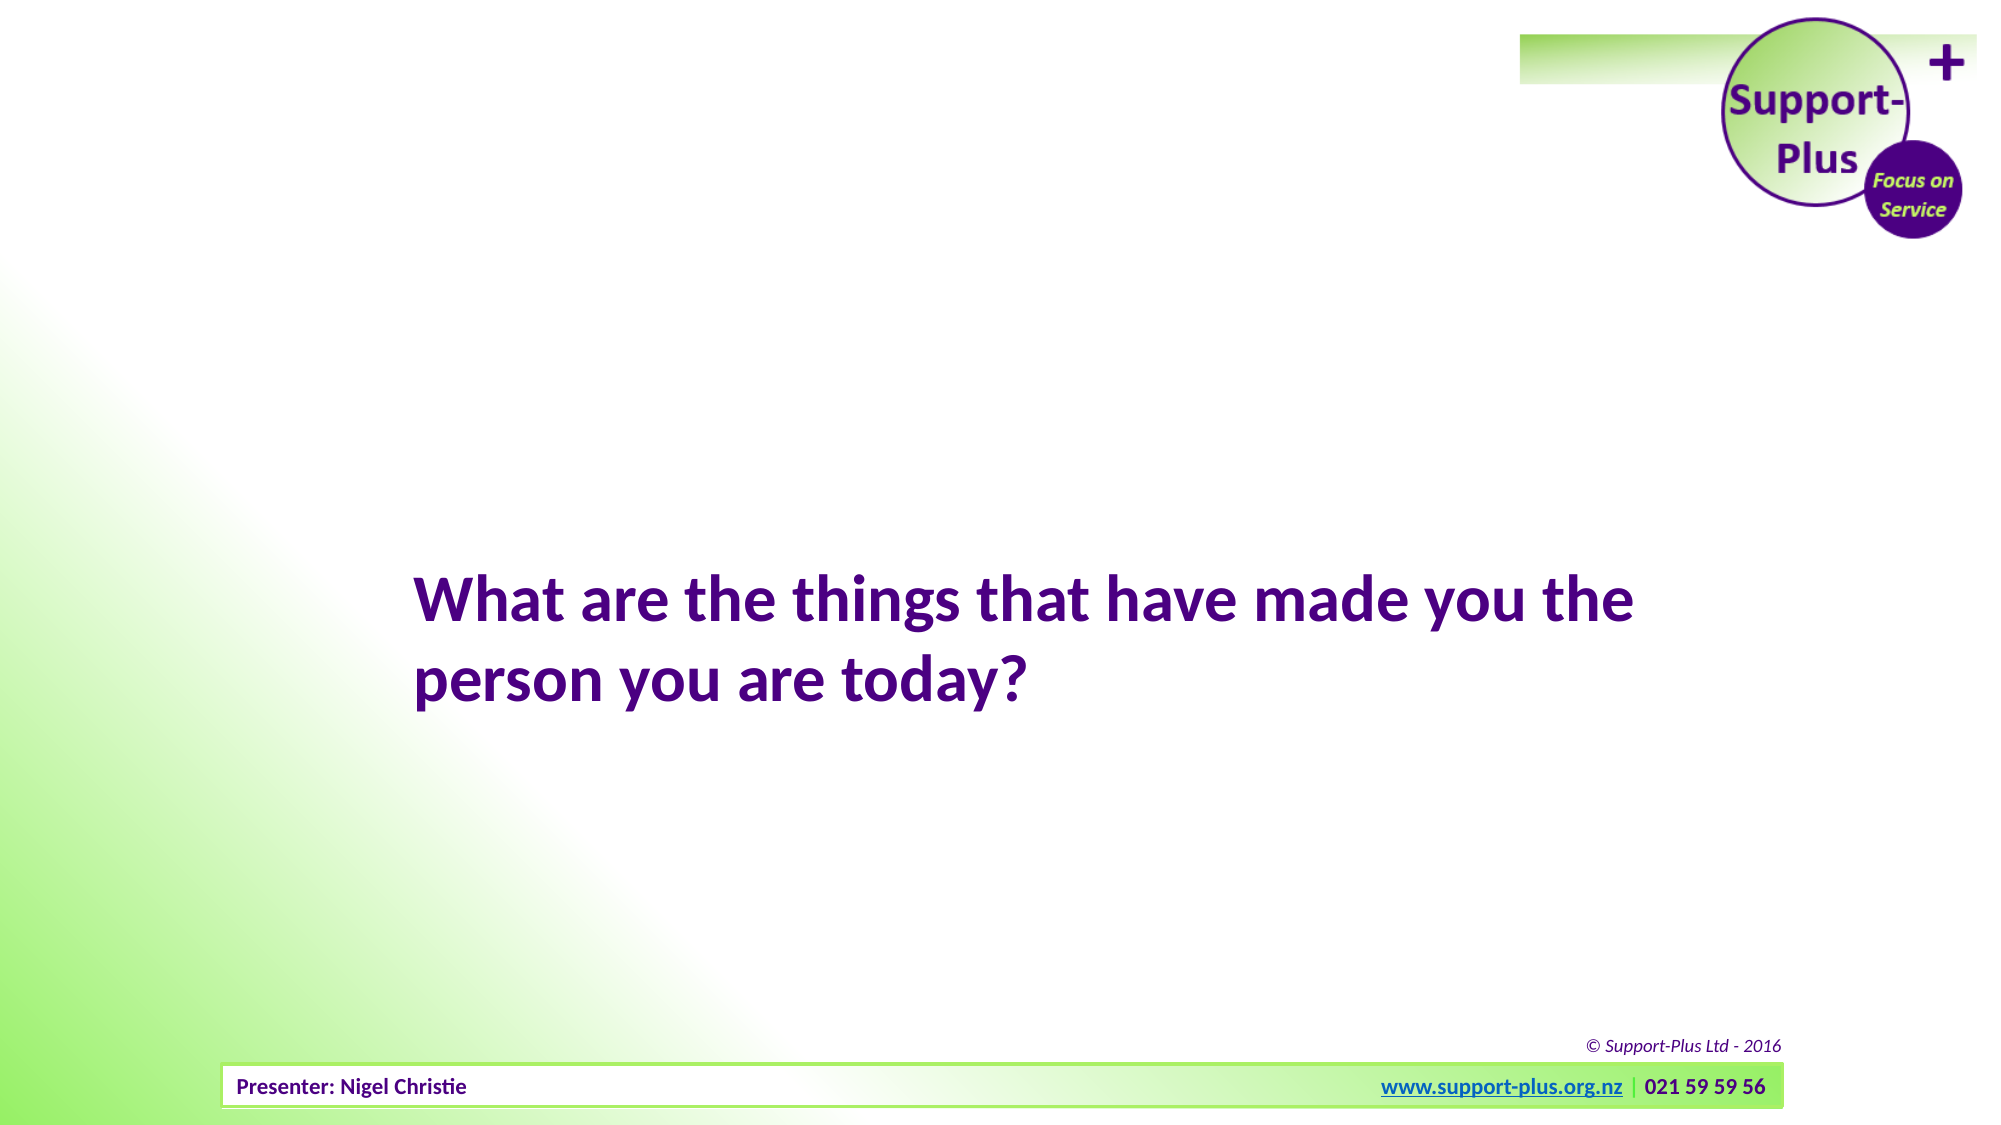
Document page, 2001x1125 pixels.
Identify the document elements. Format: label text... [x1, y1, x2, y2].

text_box What are the things that have made you the person you are today? [398, 547, 1679, 722]
text_box Presenter: Nigel Christie www.support-plus.org.nz | 021 59 59 56 [221, 1063, 1783, 1107]
picture [1514, 15, 1983, 246]
text_box © Support-Plus Ltd - 2016 [1570, 1026, 1819, 1064]
